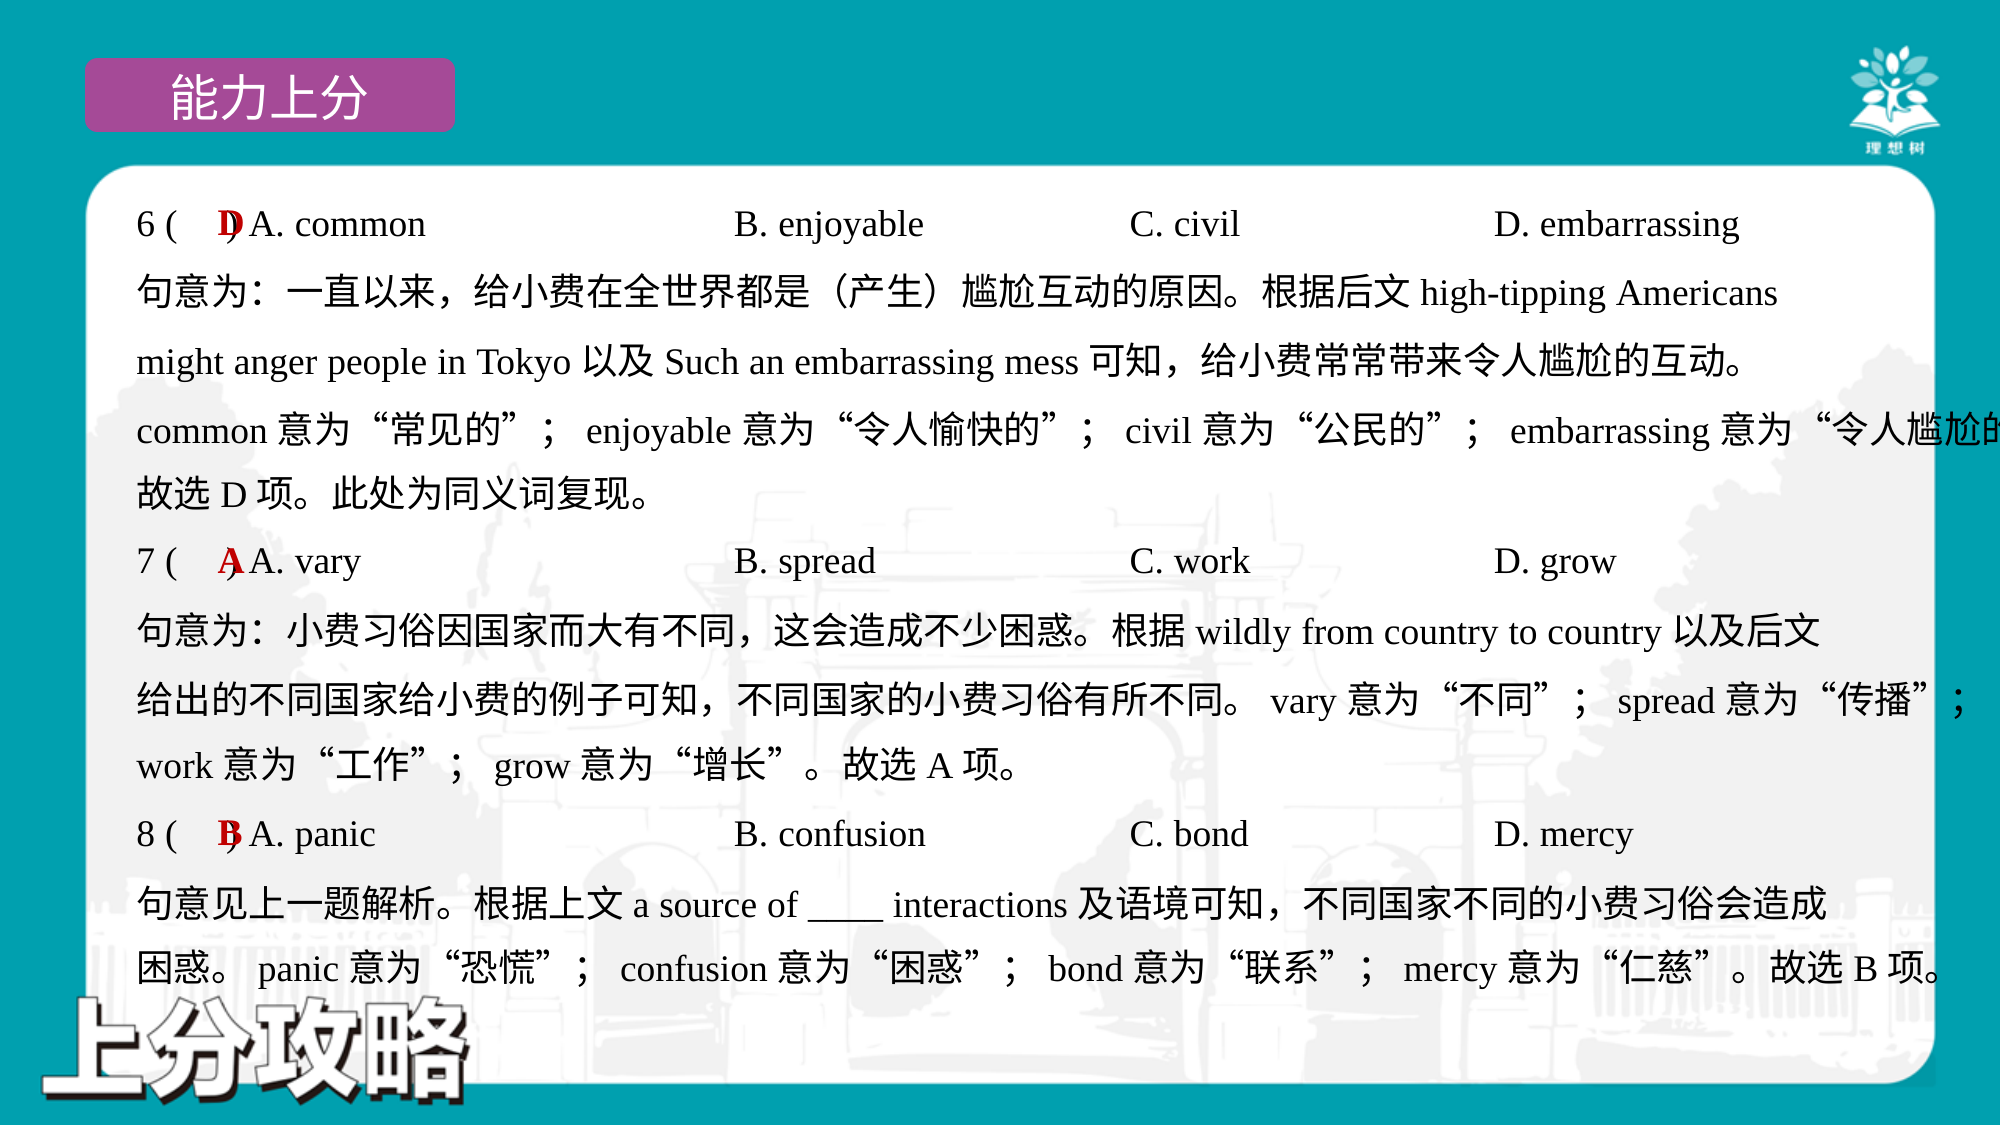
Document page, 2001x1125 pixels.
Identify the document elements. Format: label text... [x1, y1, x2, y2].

text_box 句意见上一题解析。根据上文a source of ____ interactions及语境可知，不同国家不同的小费习俗会造成 困惑。panic意为“恐慌”；confusion意为“困惑”；bond意为“联系”；mercy意为“仁慈”。故选B项。 [136, 855, 1865, 983]
text_box 6 ( ) A. common B. enjoyable C. civil D. embarrassing [136, 176, 1865, 237]
text_box 7 ( ) A. vary B. spread C. work D. grow [259, 514, 1865, 574]
text_box 8 ( ) A. panic B. confusion C. bond D. mercy [136, 786, 204, 846]
text_box B [204, 786, 257, 846]
picture [0, 0, 2000, 1125]
text_box 句意为：一直以来，给小费在全世界都是（产生）尴尬互动的原因。根据后文high-tipping Americans might anger people in Tokyo以及Such an embarrassing mess可知，给小费常常带来令人尴尬的互动。 common意为“常见的”；enjoyable意为“令人愉快的”；civil意为“公民的”；embarrassing意为“令人尴尬的”。 故选D项。此处为同义词复现。 [136, 244, 1865, 509]
text_box A [204, 513, 259, 574]
text_box 8 ( ) A. panic B. confusion C. bond D. mercy [257, 786, 1865, 846]
text_box 句意为：小费习俗因国家而大有不同，这会造成不少困惑。根据wildly from country to country以及后文 给出的不同国家给小费的例子可知，不同国家的小费习俗有所不同。vary意为“不同”；spread意为“传播”； work意为“工作”；grow意为“增长”。故选A项。 [136, 583, 1865, 779]
text_box D [204, 176, 259, 236]
text_box 7 ( ) A. vary B. spread C. work D. grow [136, 514, 204, 574]
